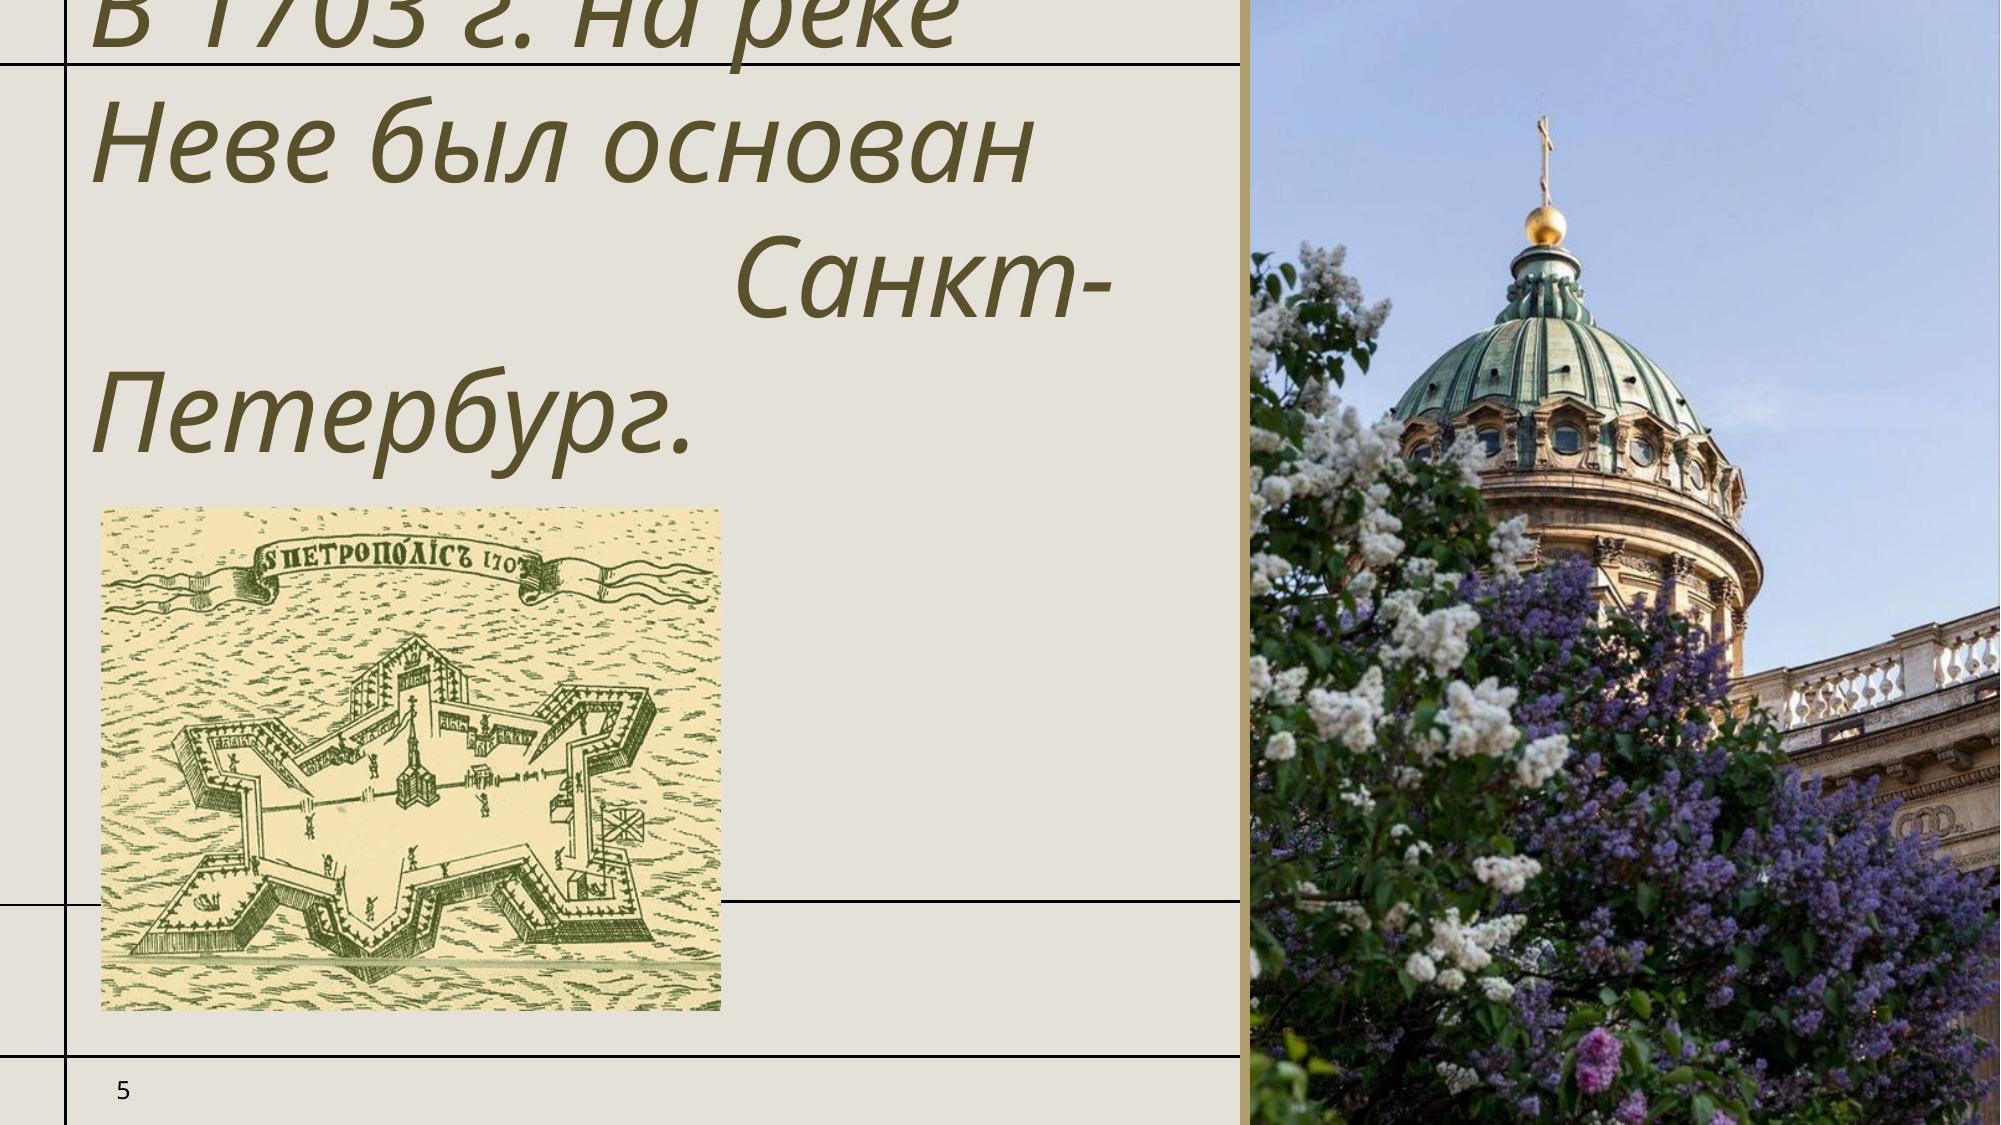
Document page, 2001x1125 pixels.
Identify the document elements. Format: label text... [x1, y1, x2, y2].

slide_number 5 [101, 1069, 258, 1115]
title В 1703 г. на реке Неве был основан Санкт-Петербург. [73, 79, 1223, 483]
picture [101, 507, 721, 1011]
picture [1249, 0, 2000, 1125]
